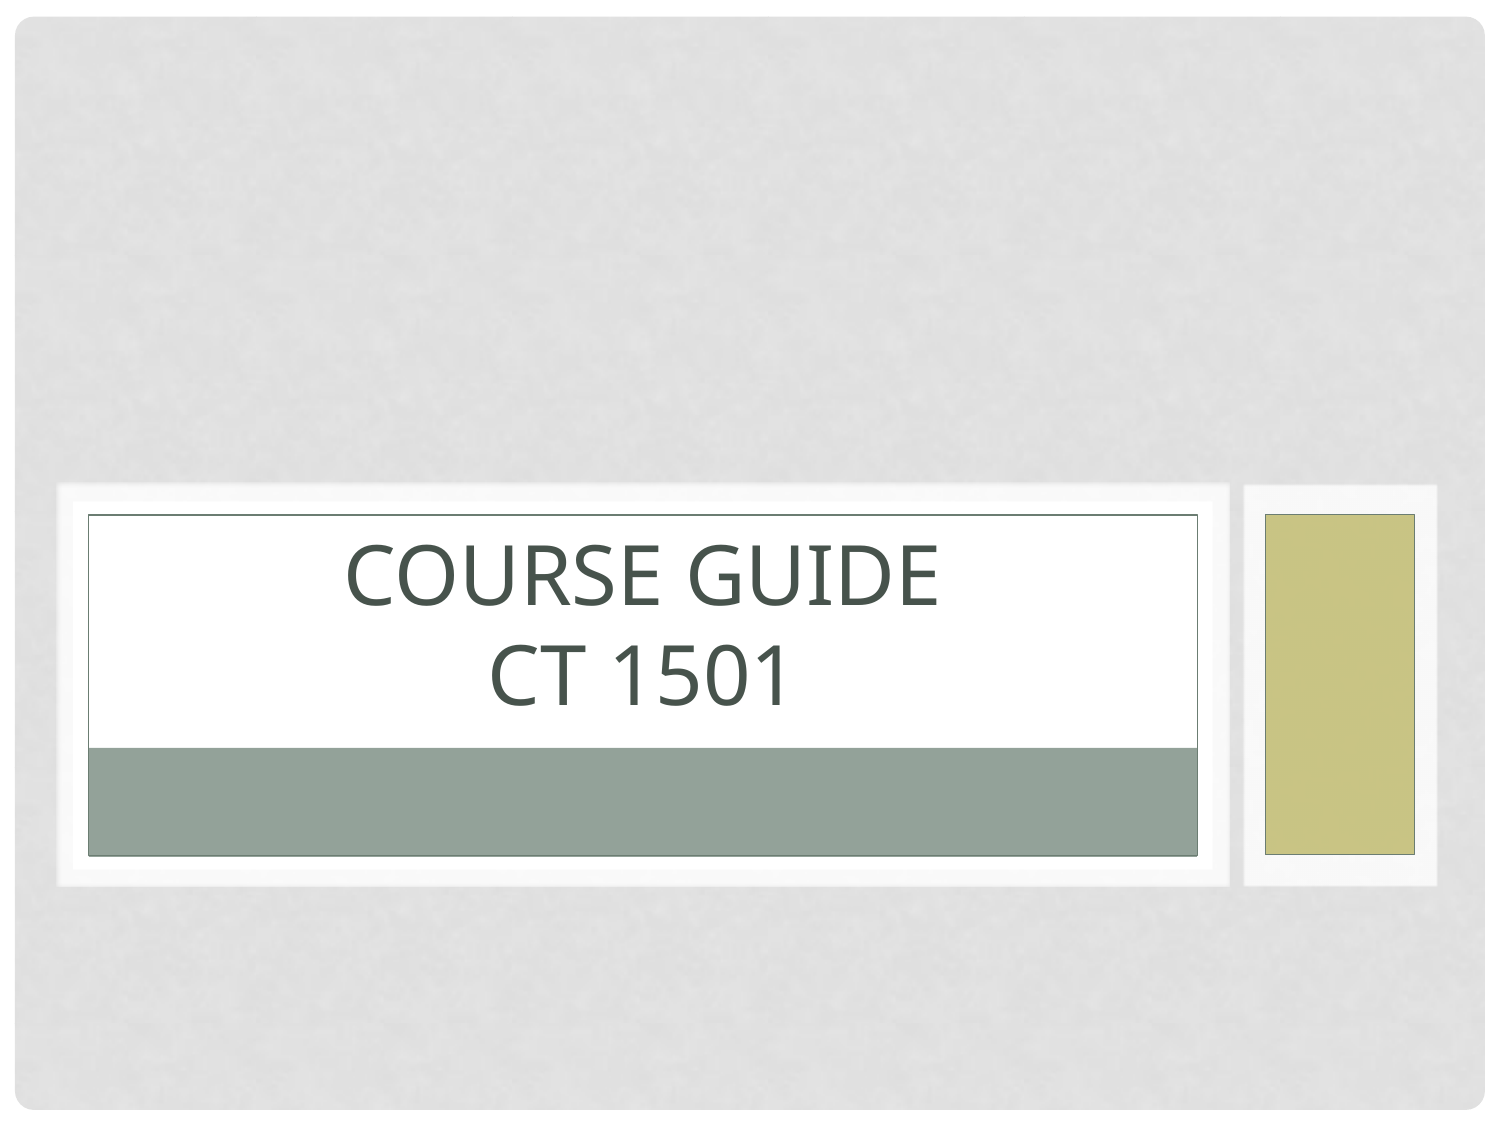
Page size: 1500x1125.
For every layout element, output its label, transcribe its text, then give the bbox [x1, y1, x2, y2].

title Course Guide CT 1501 [99, 529, 1187, 730]
